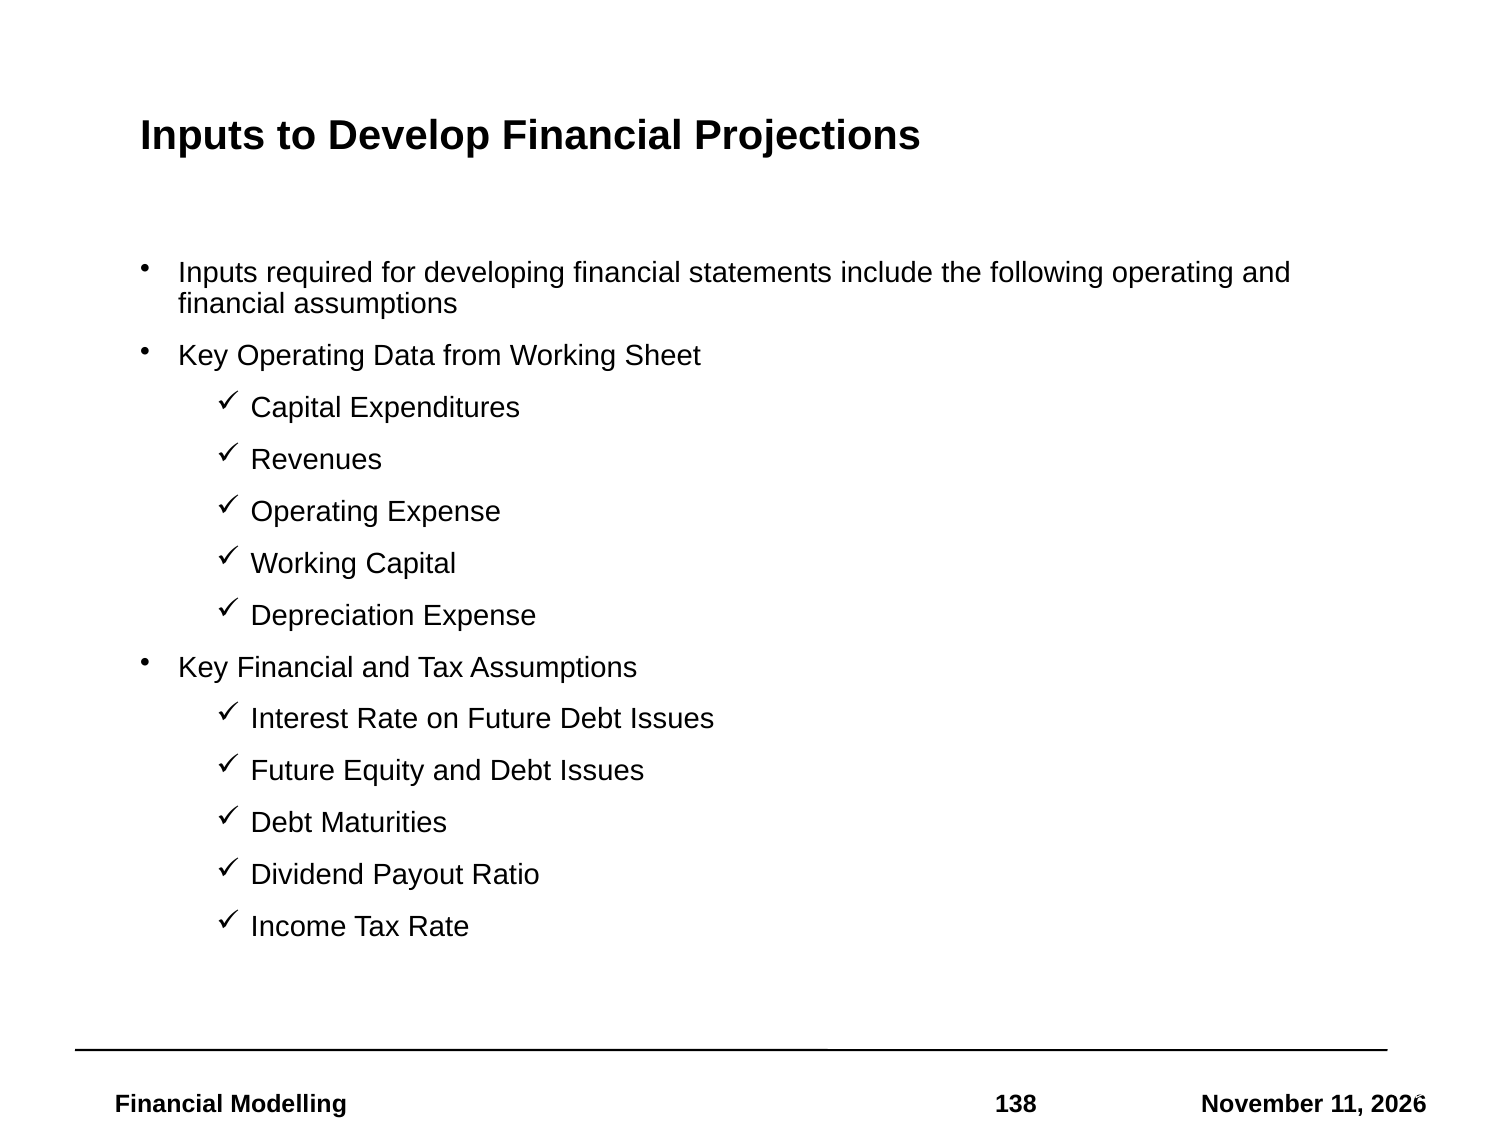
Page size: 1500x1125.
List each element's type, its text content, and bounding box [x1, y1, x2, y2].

title Inputs to Develop Financial Projections [124, 99, 1413, 226]
list Inputs required for developing financial statements include the following operating and financial assumptions Key Operating Data from Working Sheet Capital Expenditures Revenues Operating Expense Working Capital Depreciation Expense Key Financial and Tax Assumptions Interest Rate on Future Debt Issues Future Equity and Debt Issues Debt Maturities Dividend Payout Ratio Income Tax Rate [124, 249, 1413, 1001]
